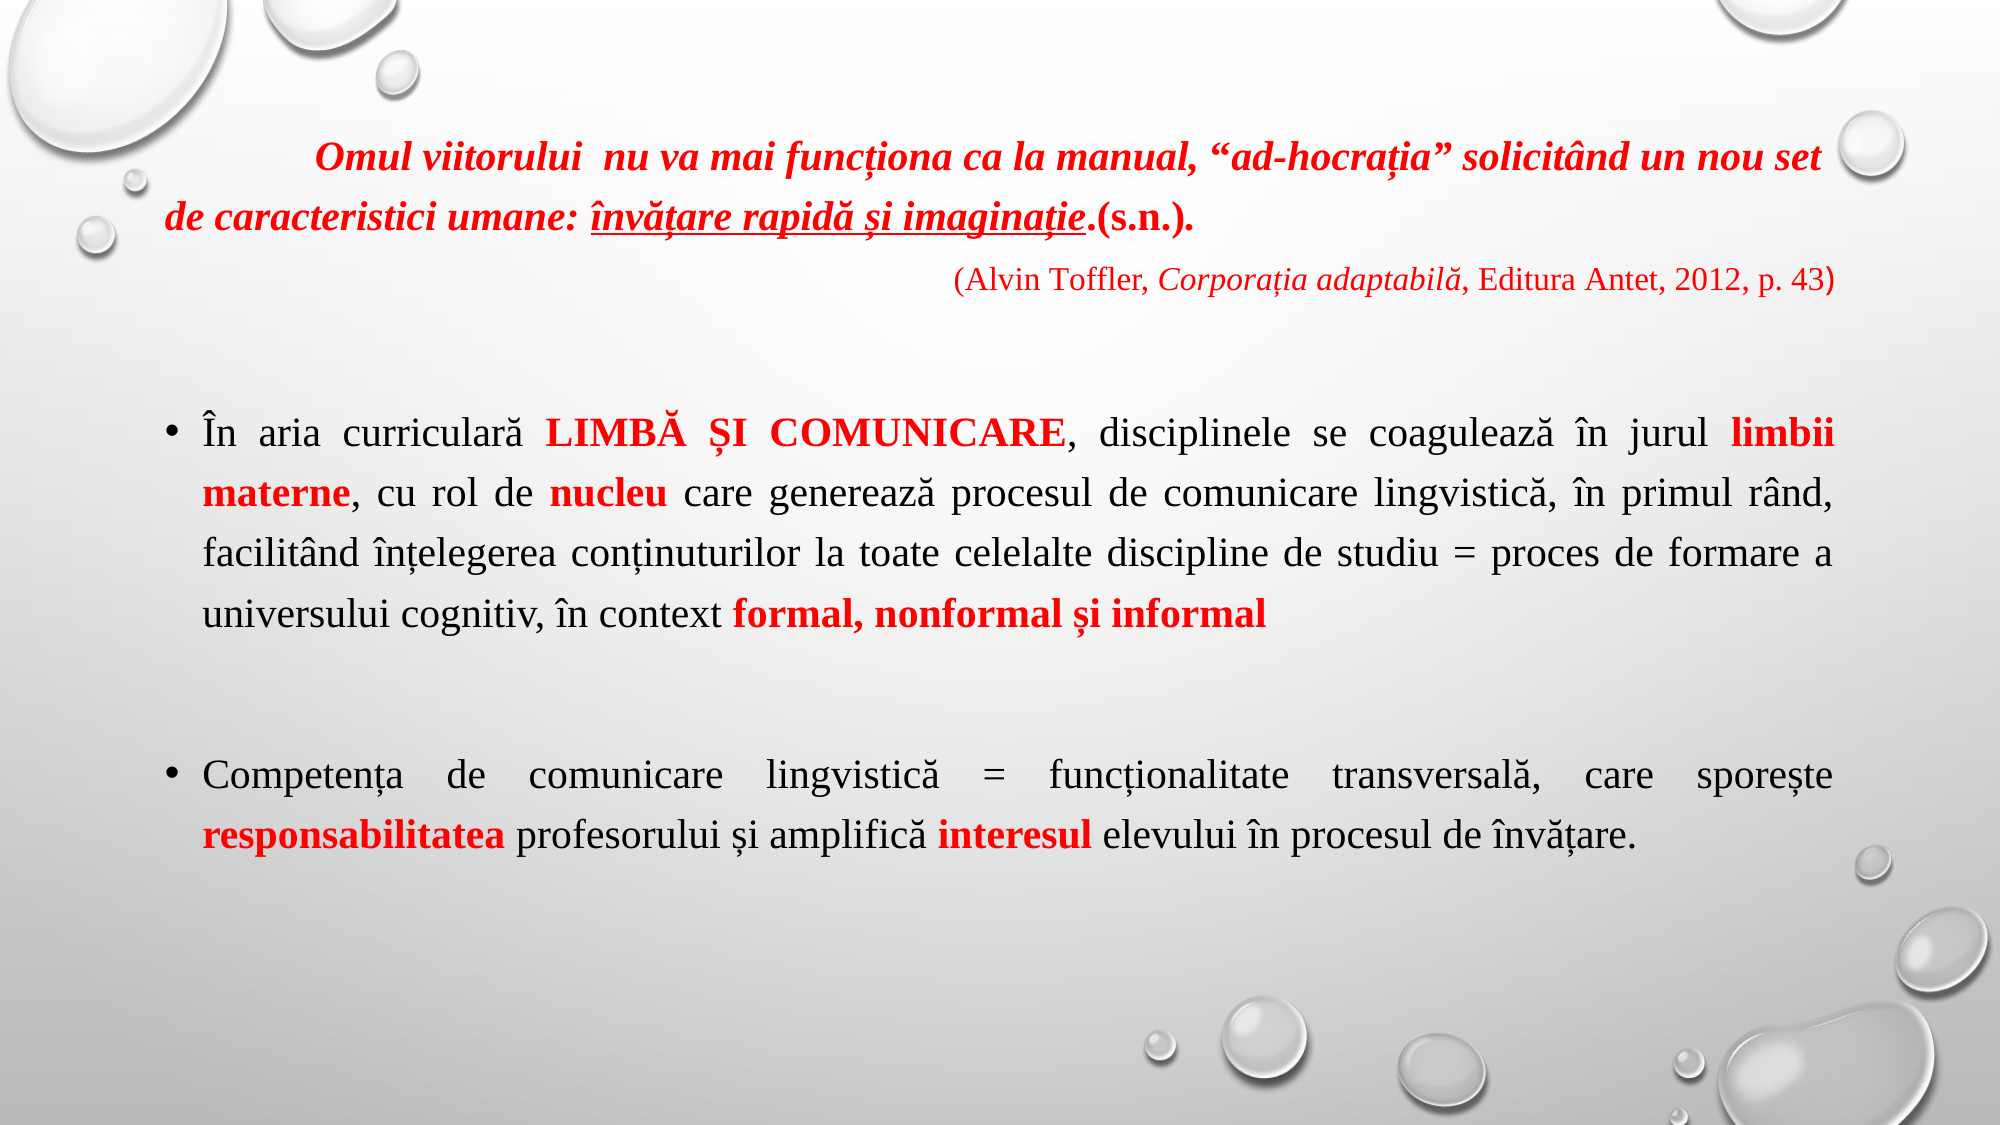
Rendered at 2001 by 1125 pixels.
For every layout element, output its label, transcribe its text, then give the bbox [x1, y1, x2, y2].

picture [0, 0, 2000, 1125]
list Omul viitorului nu va mai funcționa ca la manual, “ad-hocrația” solicitând un nou set de caracteristici umane: învățare rapidă și imaginație.(s.n.). (Alvin Toffler, Corporația adaptabilă, Editura Antet, 2012, p. 43) În aria curriculară LIMBĂ ȘI COMUNICARE, disciplinele se coagulează în jurul limbii materne, cu rol de nucleu care generează procesul de comunicare lingvistică, în primul rând, facilitând înțelegerea conținuturilor la toate celelalte discipline de studiu = proces de formare a universului cognitiv, în context formal, nonformal și informal Competența de comunicare lingvistică = funcționalitate transversală, care sporește responsabilitatea profesorului și amplifică interesul elevului în procesul de învățare. [149, 111, 1850, 950]
